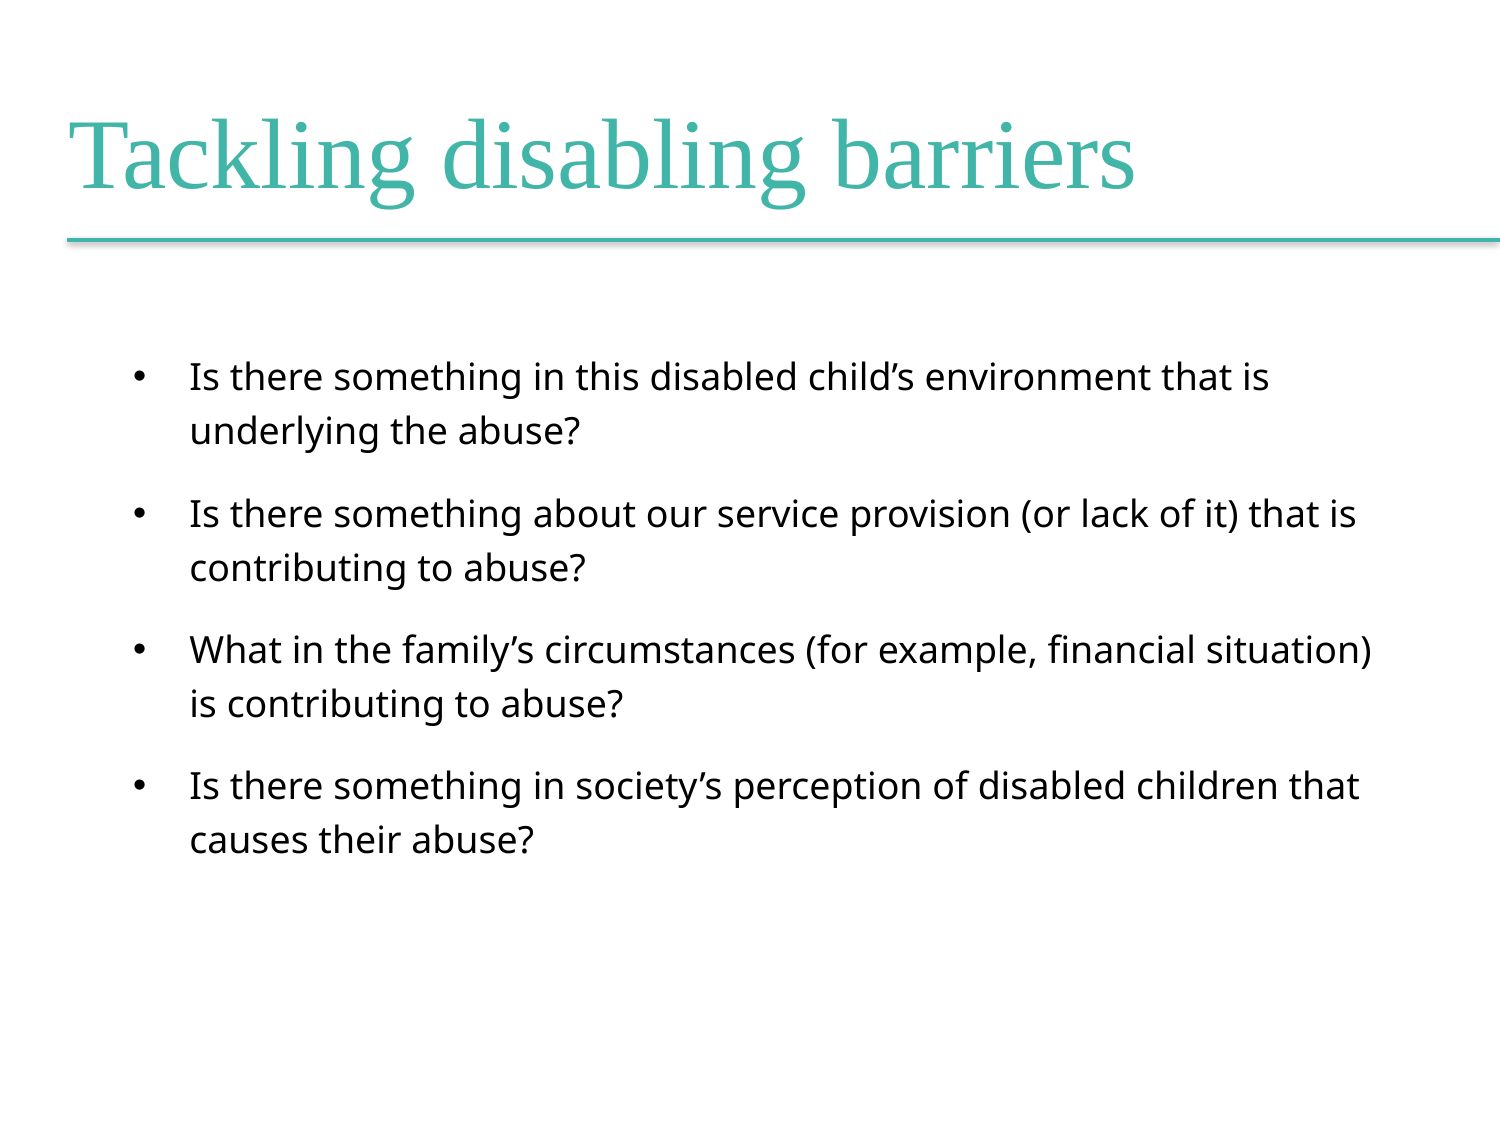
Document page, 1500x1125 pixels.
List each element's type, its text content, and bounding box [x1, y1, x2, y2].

text_box Tackling disabling barriers [53, 15, 1448, 304]
list Is there something in this disabled child’s environment that is underlying the abuse? Is there something about our service provision (or lack of it) that is contributing to abuse? What in the family’s circumstances (for example, financial situation) is contributing to abuse? Is there something in society’s perception of disabled children that causes their abuse? [118, 336, 1391, 1080]
